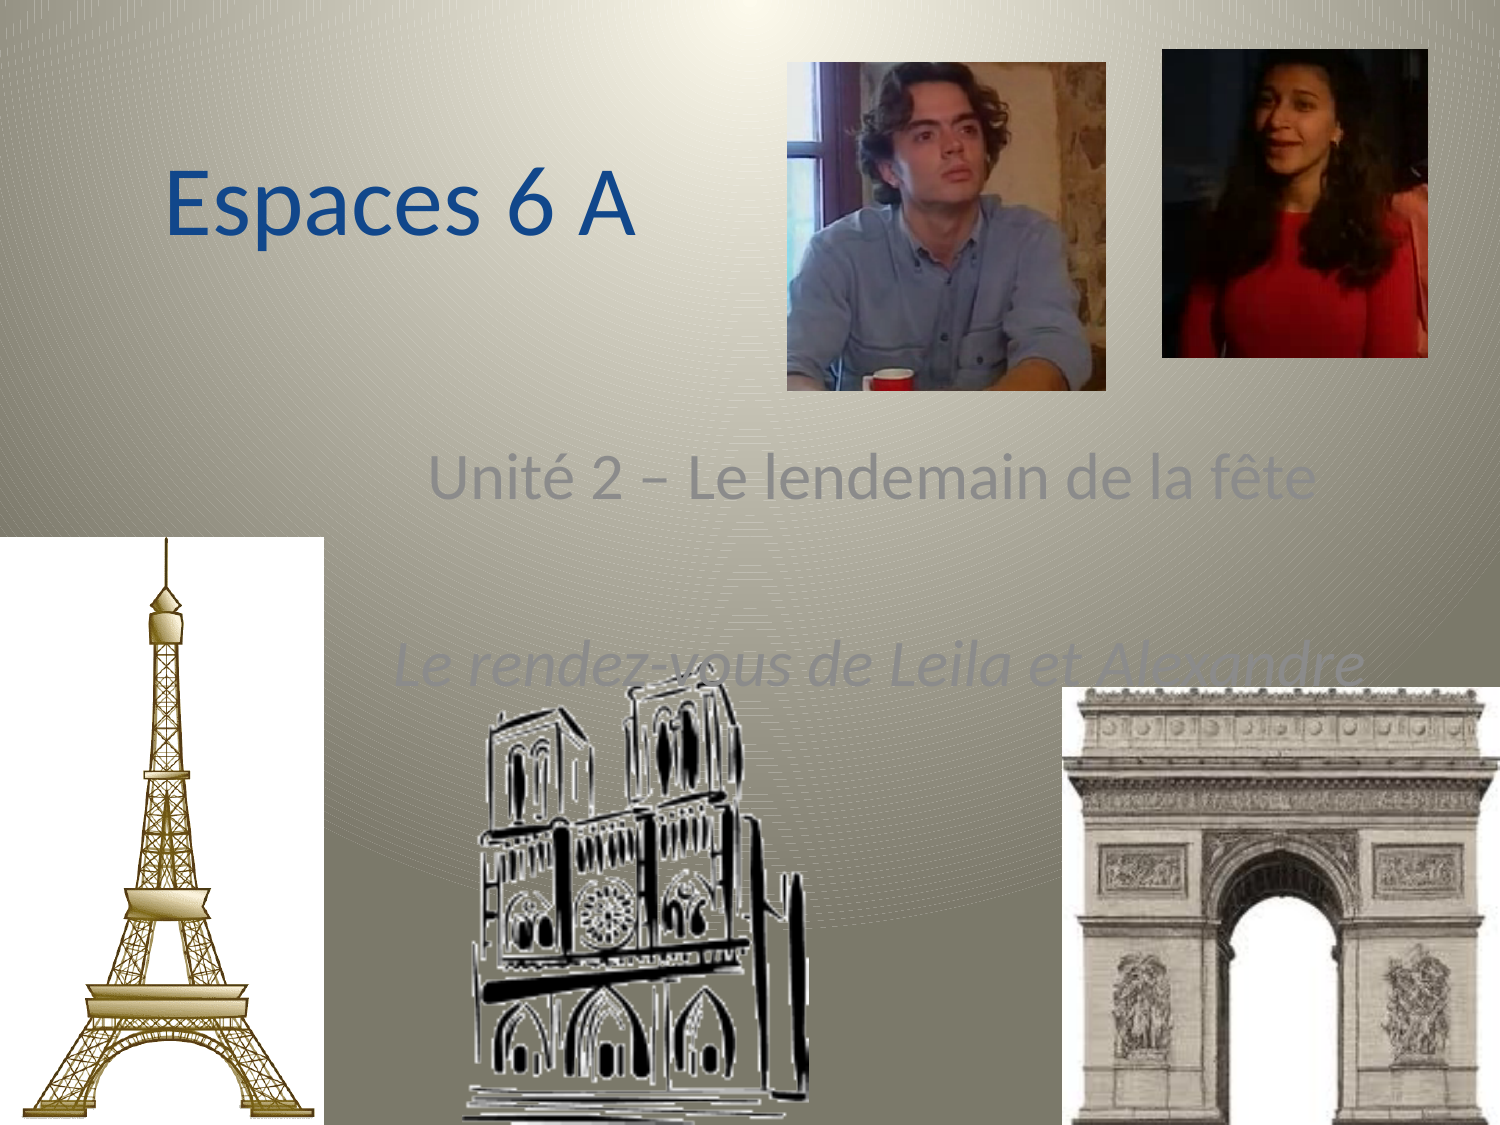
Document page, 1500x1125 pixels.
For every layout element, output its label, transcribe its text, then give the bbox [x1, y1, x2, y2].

picture [1062, 687, 1500, 1125]
picture [787, 62, 1106, 391]
subtitle Unité 2 – Le lendemain de la fête Le rendez-vous de Leila et Alexandre [362, 425, 1413, 713]
picture [1162, 49, 1428, 358]
picture [462, 713, 809, 1125]
title Espaces 6 A [125, 75, 675, 317]
picture [0, 537, 324, 1125]
